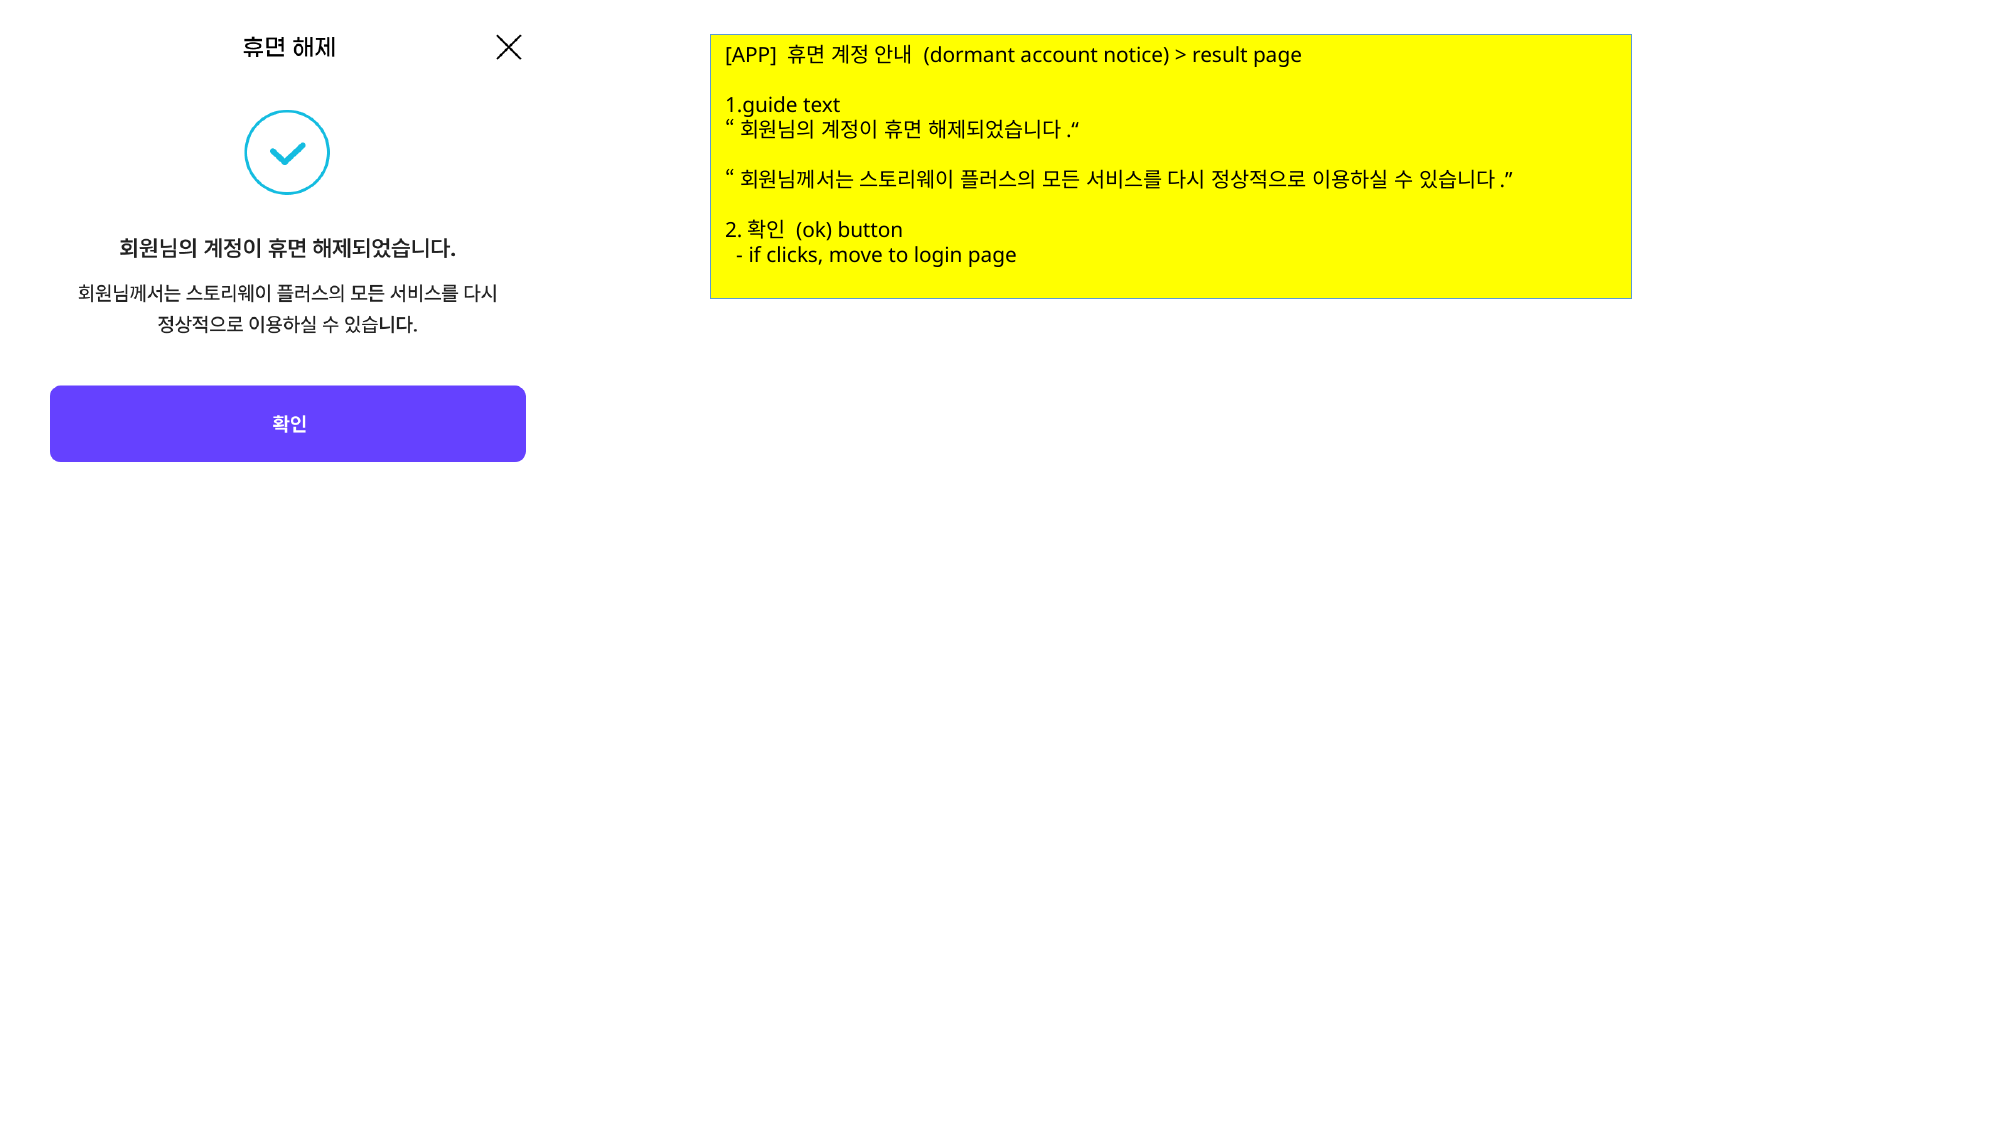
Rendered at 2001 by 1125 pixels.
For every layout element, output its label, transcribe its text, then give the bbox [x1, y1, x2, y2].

picture [21, 7, 554, 1125]
text_box [APP] 휴면 계정 안내 (dormant account notice) > result page 1.guide text “회원님의 계정이 휴면 해제되었습니다.“ “회원님께서는 스토리웨이 플러스의 모든 서비스를 다시 정상적으로 이용하실 수 있습니다.” 2.확인 (ok) button - if clicks, move to login page [710, 34, 1632, 299]
